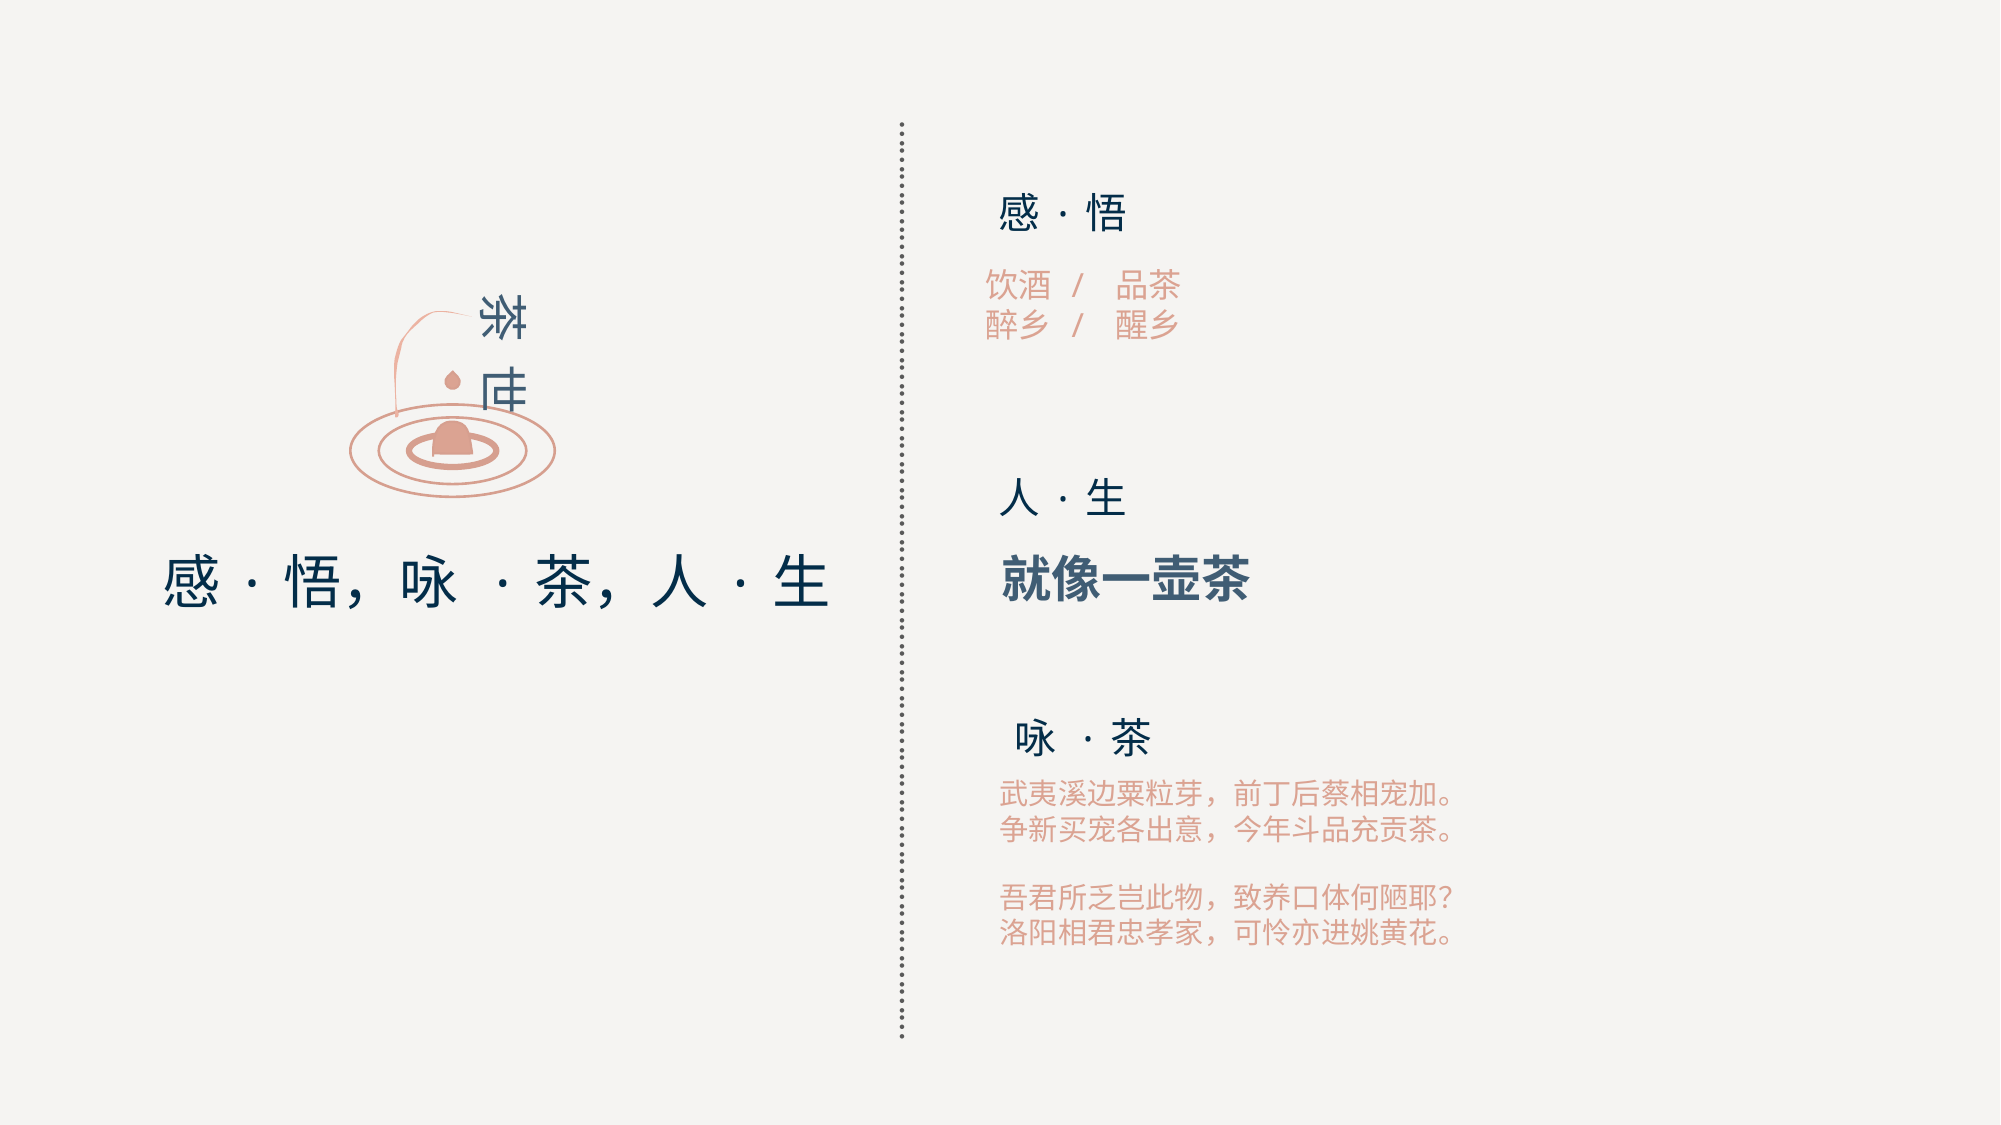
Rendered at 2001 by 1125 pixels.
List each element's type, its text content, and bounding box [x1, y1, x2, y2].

text_box 茶 世 [450, 277, 542, 311]
text_box 武夷溪边粟粒芽，前丁后蔡相宠加。 争新买宠各出意，今年斗品充贡茶。 [984, 768, 1700, 854]
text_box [350, 311, 555, 497]
text_box 饮酒 / 品茶 醉乡 / 醒乡 [971, 256, 1198, 352]
text_box 吾君所乏岂此物，致养口体何陋耶？ 洛阳相君忠孝家，可怜亦进姚黄花。 [984, 872, 1669, 957]
text_box 就像一壶茶 [986, 540, 1267, 615]
text_box 人·生 [984, 464, 1143, 530]
text_box ………….………………………………………………………………………………… [869, 106, 946, 1043]
text_box 感·悟，咏 ·茶，人·生 [147, 538, 846, 623]
text_box 咏 ·茶 [999, 704, 1167, 768]
text_box 感·悟 [984, 178, 1143, 244]
